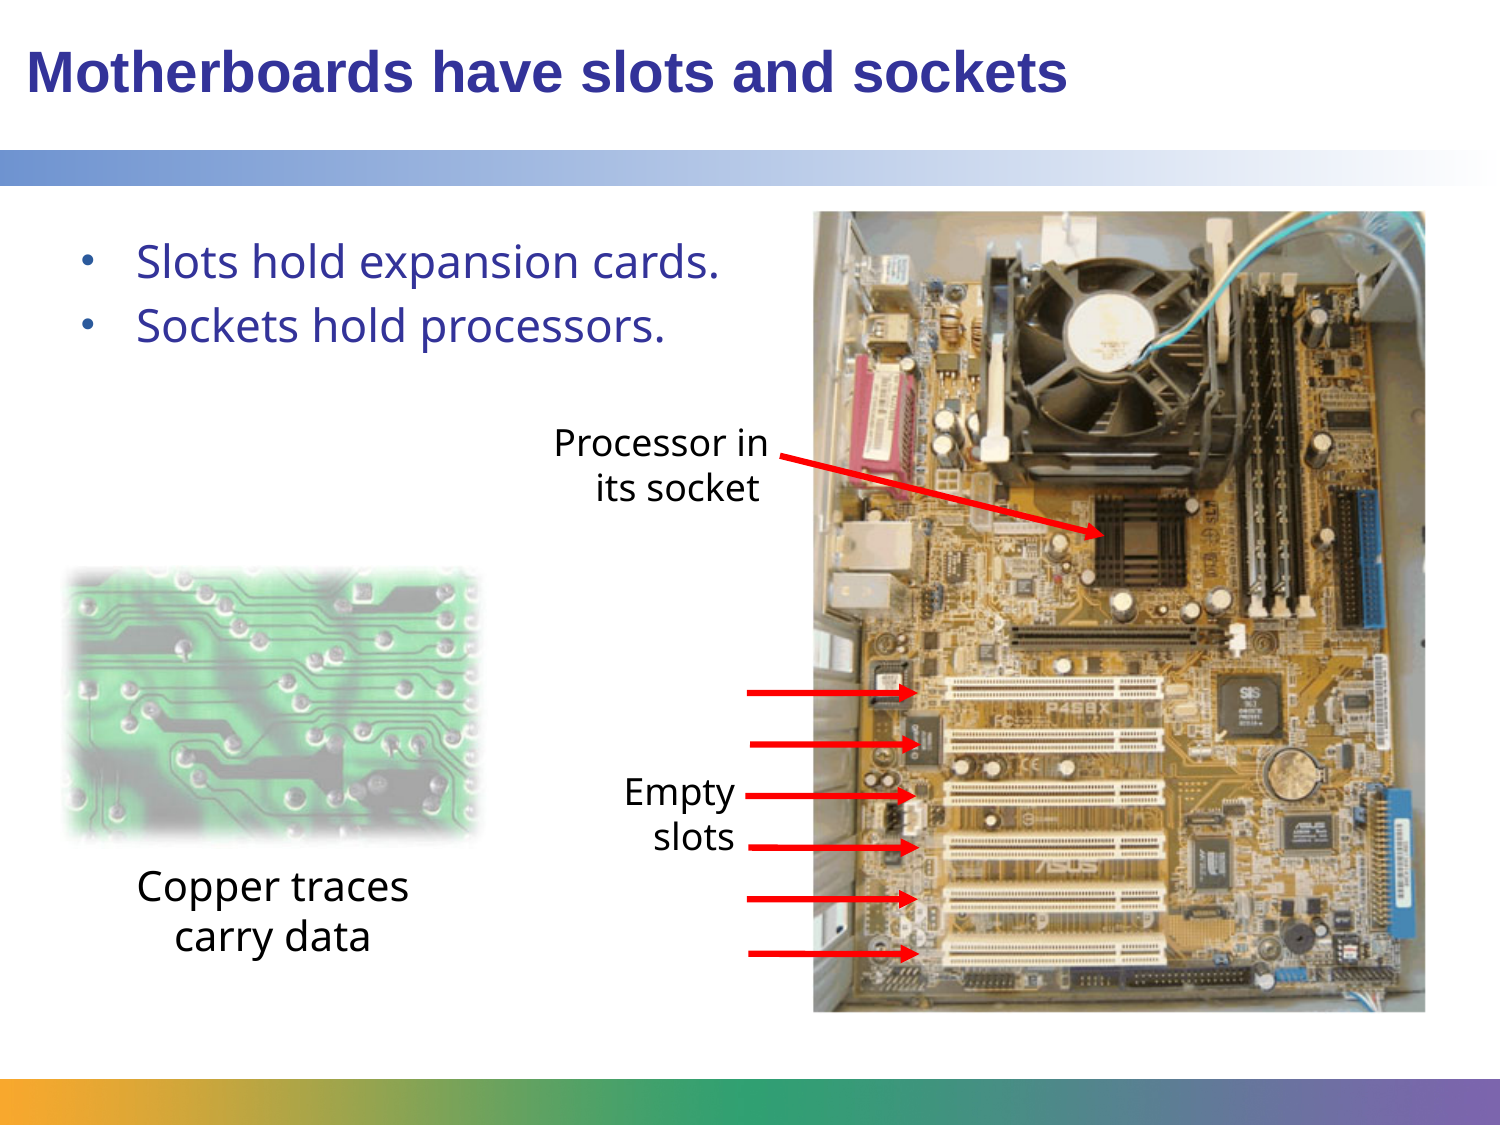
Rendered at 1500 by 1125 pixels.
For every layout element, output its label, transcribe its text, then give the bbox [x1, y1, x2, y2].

text_box Copper traces carry data [69, 858, 477, 968]
text_box Processor in its socket [500, 411, 785, 497]
picture [60, 565, 489, 849]
text_box Empty slots [559, 760, 750, 845]
picture [0, 1079, 1500, 1125]
picture [811, 210, 1427, 1015]
list Slots hold expansion cards. Sockets hold processors. [64, 224, 789, 385]
title Motherboards have slots and sockets [11, 0, 1426, 138]
